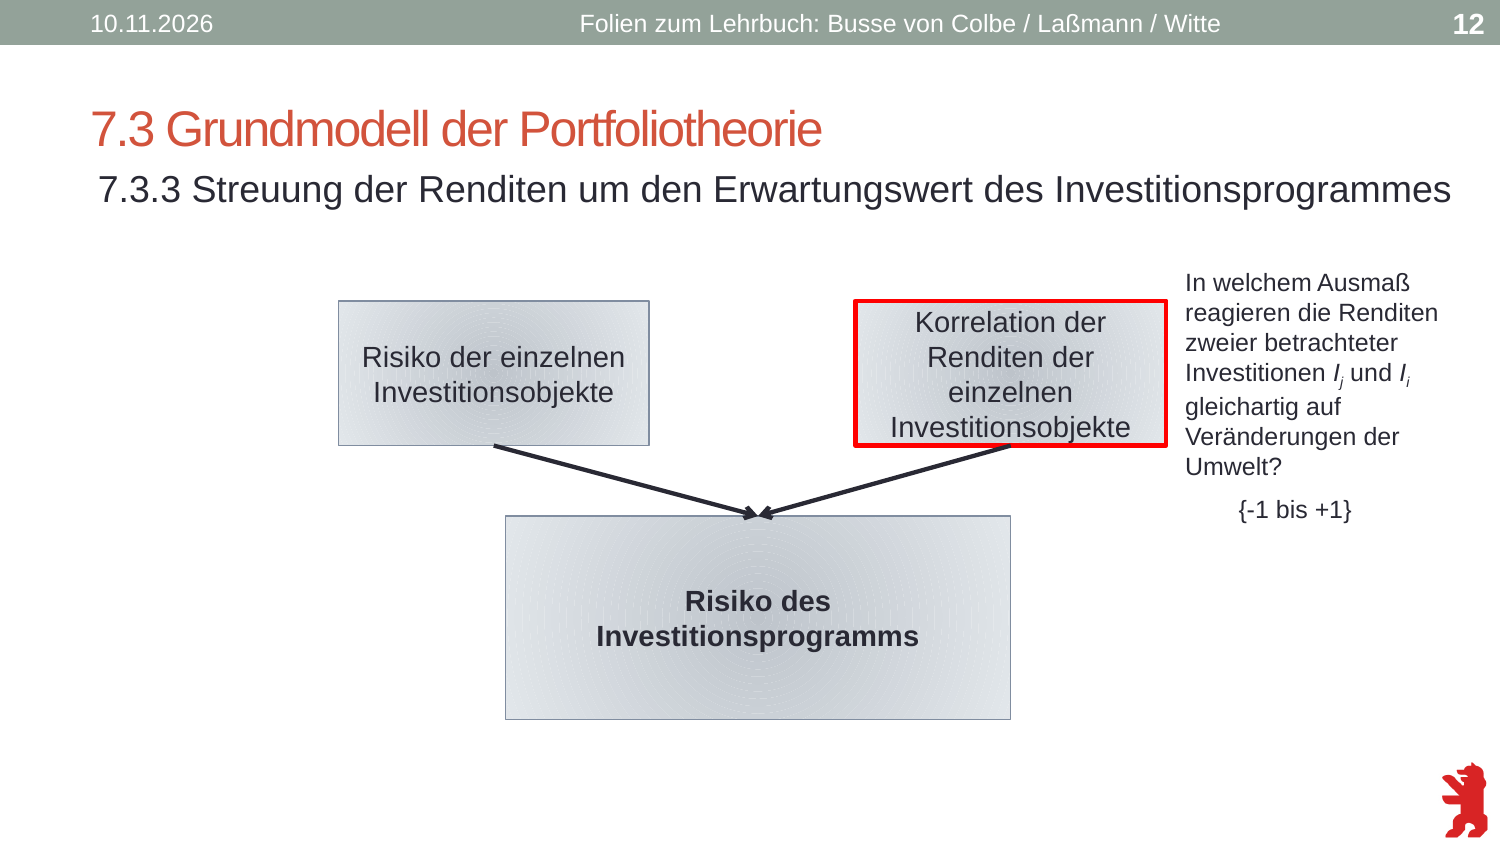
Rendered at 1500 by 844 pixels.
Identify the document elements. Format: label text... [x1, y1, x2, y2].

picture [1434, 760, 1500, 844]
text_box 7.3.3 Streuung der Renditen um den Erwartungswert des Investitionsprogrammes [83, 157, 1468, 217]
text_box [493, 445, 756, 517]
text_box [757, 445, 1011, 517]
text_box In welchem Ausmaß reagieren die Renditen zweier betrachteter Investitionen Ij und Ii gleichartig auf Veränderungen der Umwelt? [1170, 259, 1480, 488]
text_box Risiko des Investitionsprogramms [505, 524, 1011, 720]
title 7.3 Grundmodell der Portfoliotheorie [75, 65, 1425, 188]
slide_number 12 [1325, 2, 1500, 43]
text_box {-1 bis +1} [1223, 485, 1367, 531]
text_box Korrelation der Renditen der einzelnen Investitionsobjekte [855, 300, 1167, 446]
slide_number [75, 2, 550, 43]
text_box Risiko der einzelnen Investitionsobjekte [338, 300, 650, 446]
footer Folien zum Lehrbuch: Busse von Colbe / Laßmann / Witte [562, 2, 1238, 43]
